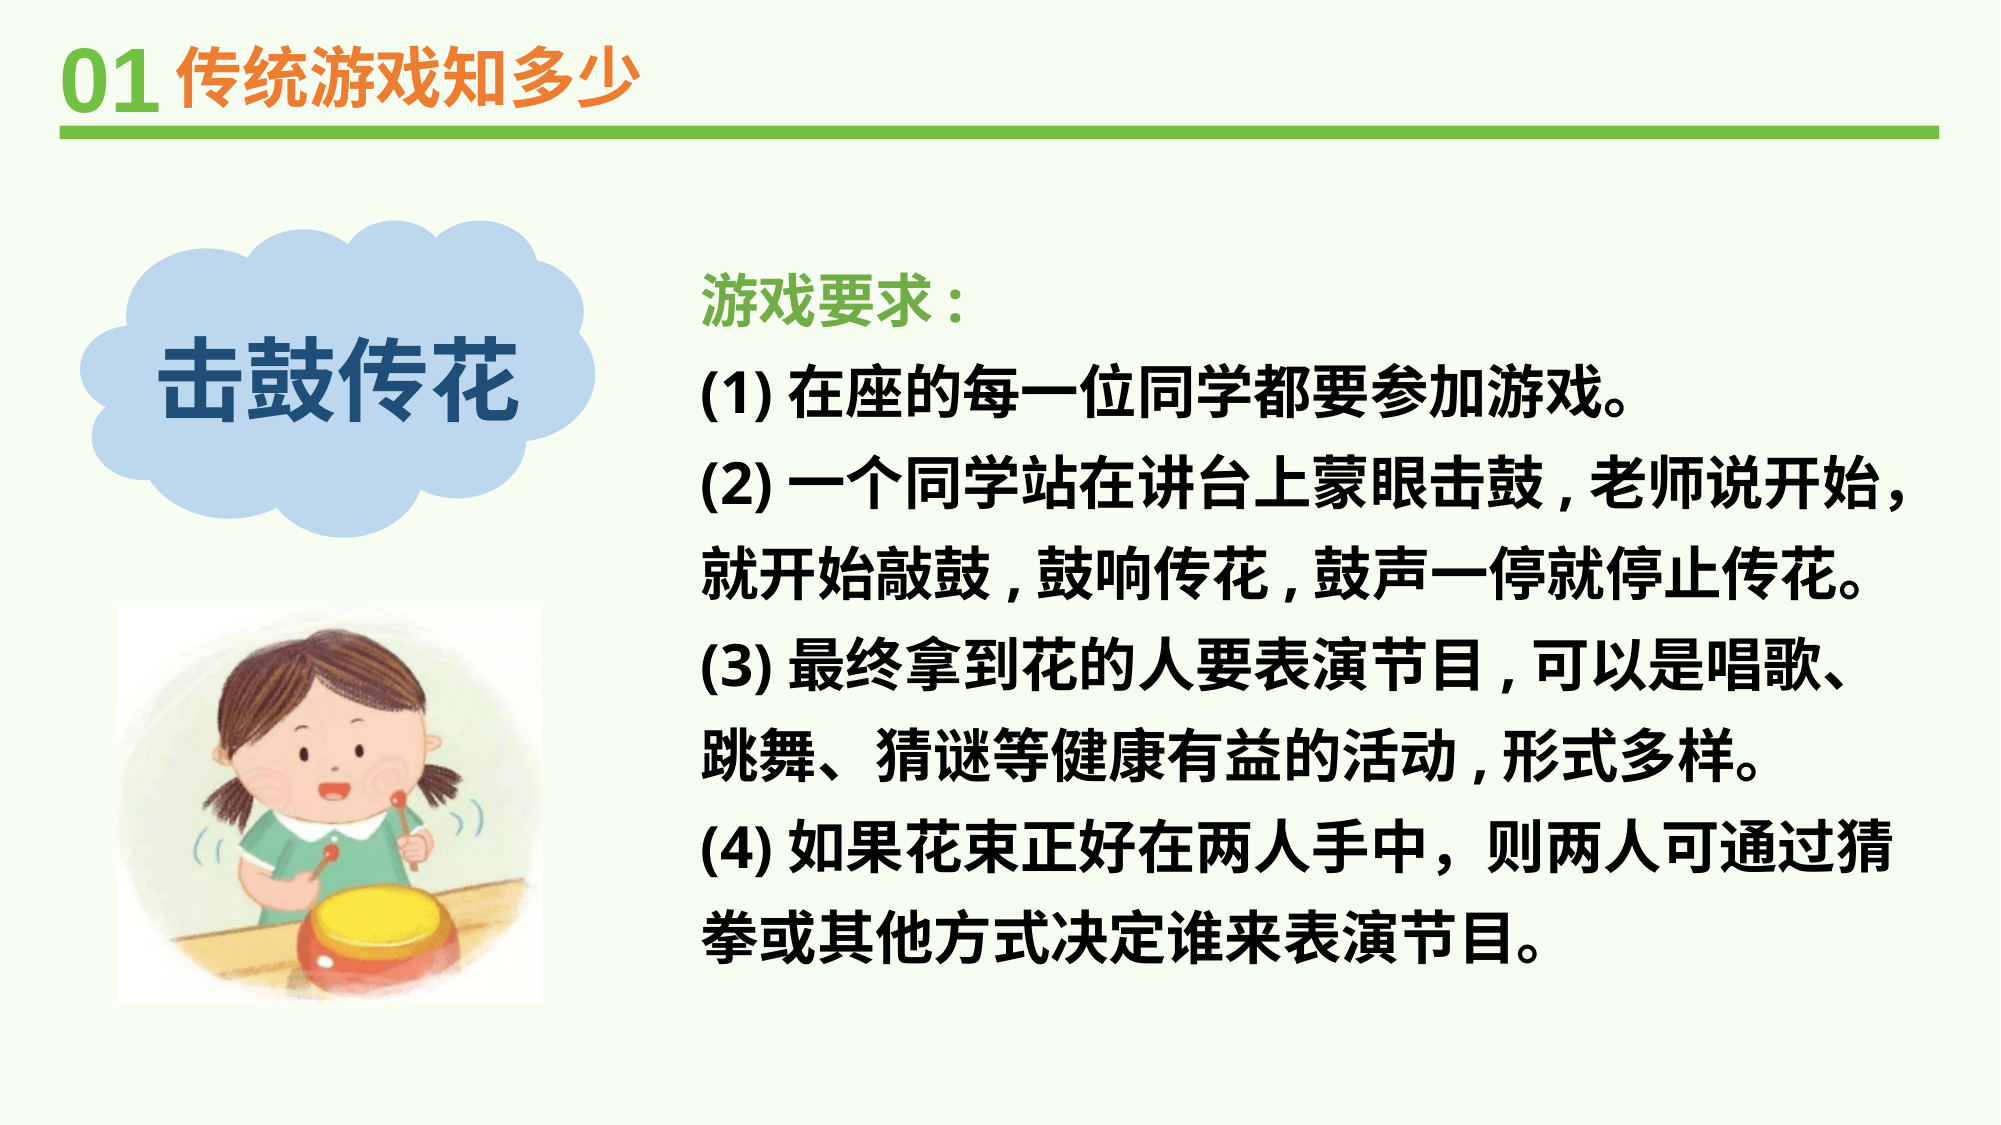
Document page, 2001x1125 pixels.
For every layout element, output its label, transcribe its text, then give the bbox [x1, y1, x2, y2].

text_box [59, 125, 1940, 140]
text_box 游戏要求: (1)在座的每一位同学都要参加游戏。 (2)一个同学站在讲台上蒙眼击鼓,老师说开始，就开始敲鼓,鼓响传花,鼓声一停就停止传花。 (3)最终拿到花的人要表演节目,可以是唱歌、跳舞、猜谜等健康有益的活动,形式多样。 (4)如果花束正好在两人手中，则两人可通过猜拳或其他方式决定谁来表演节目。 [686, 236, 1930, 979]
text_box 01 [59, 24, 161, 125]
text_box 传统游戏知多少 [160, 28, 699, 123]
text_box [80, 219, 596, 537]
picture [117, 607, 542, 1003]
